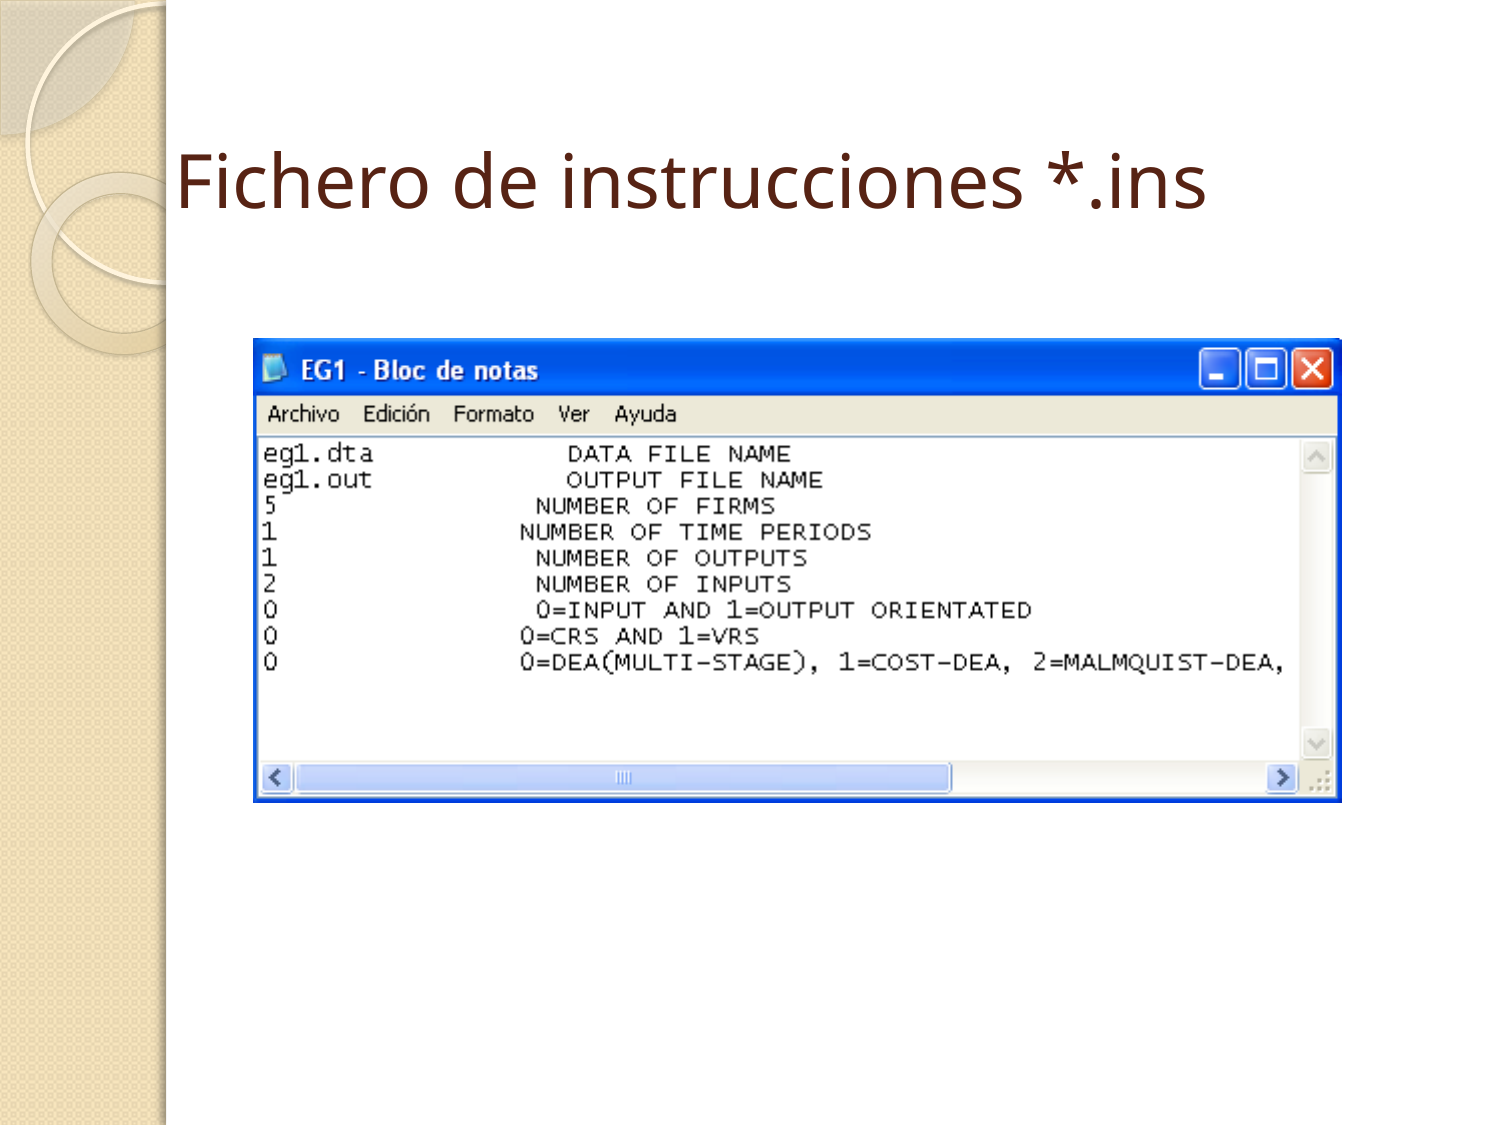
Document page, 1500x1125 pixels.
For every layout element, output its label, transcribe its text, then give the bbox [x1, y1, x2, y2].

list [253, 337, 1342, 803]
title Fichero de instrucciones *.ins [159, 125, 1333, 232]
